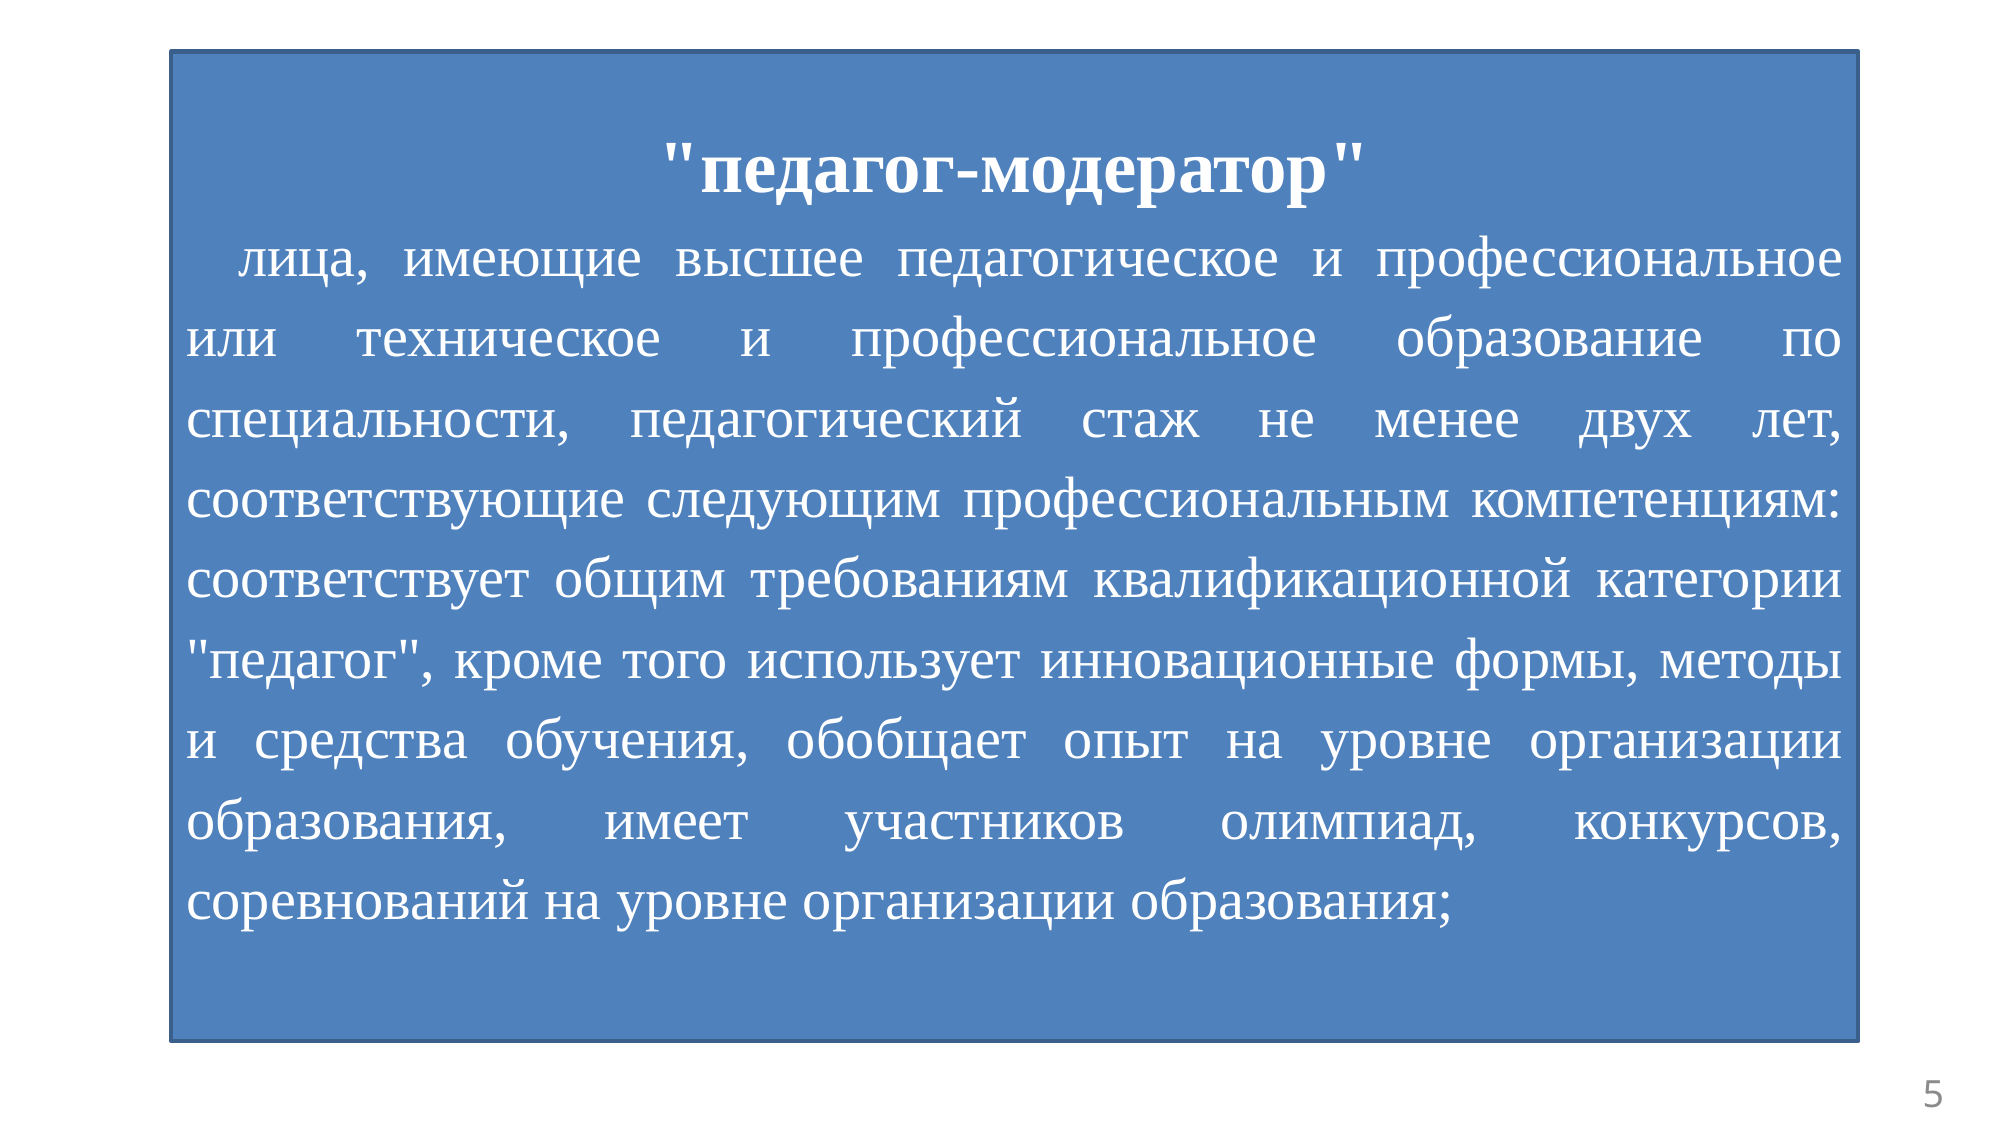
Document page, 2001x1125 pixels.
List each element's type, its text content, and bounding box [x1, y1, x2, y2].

text_box "педагог-модератор" лица, имеющие высшее педагогическое и профессиональное или техническое и профессиональное образование по специальности, педагогический стаж не менее двух лет, соответствующие следующим профессиональным компетенциям: соответствует общим требованиям квалификационной категории "педагог", кроме того использует инновационные формы, методы и средства обучения, обобщает опыт на уровне организации образования, имеет участников олимпиад, конкурсов, соревнований на уровне организации образования; [169, 49, 1860, 1043]
slide_number 5 [1492, 1065, 1960, 1125]
